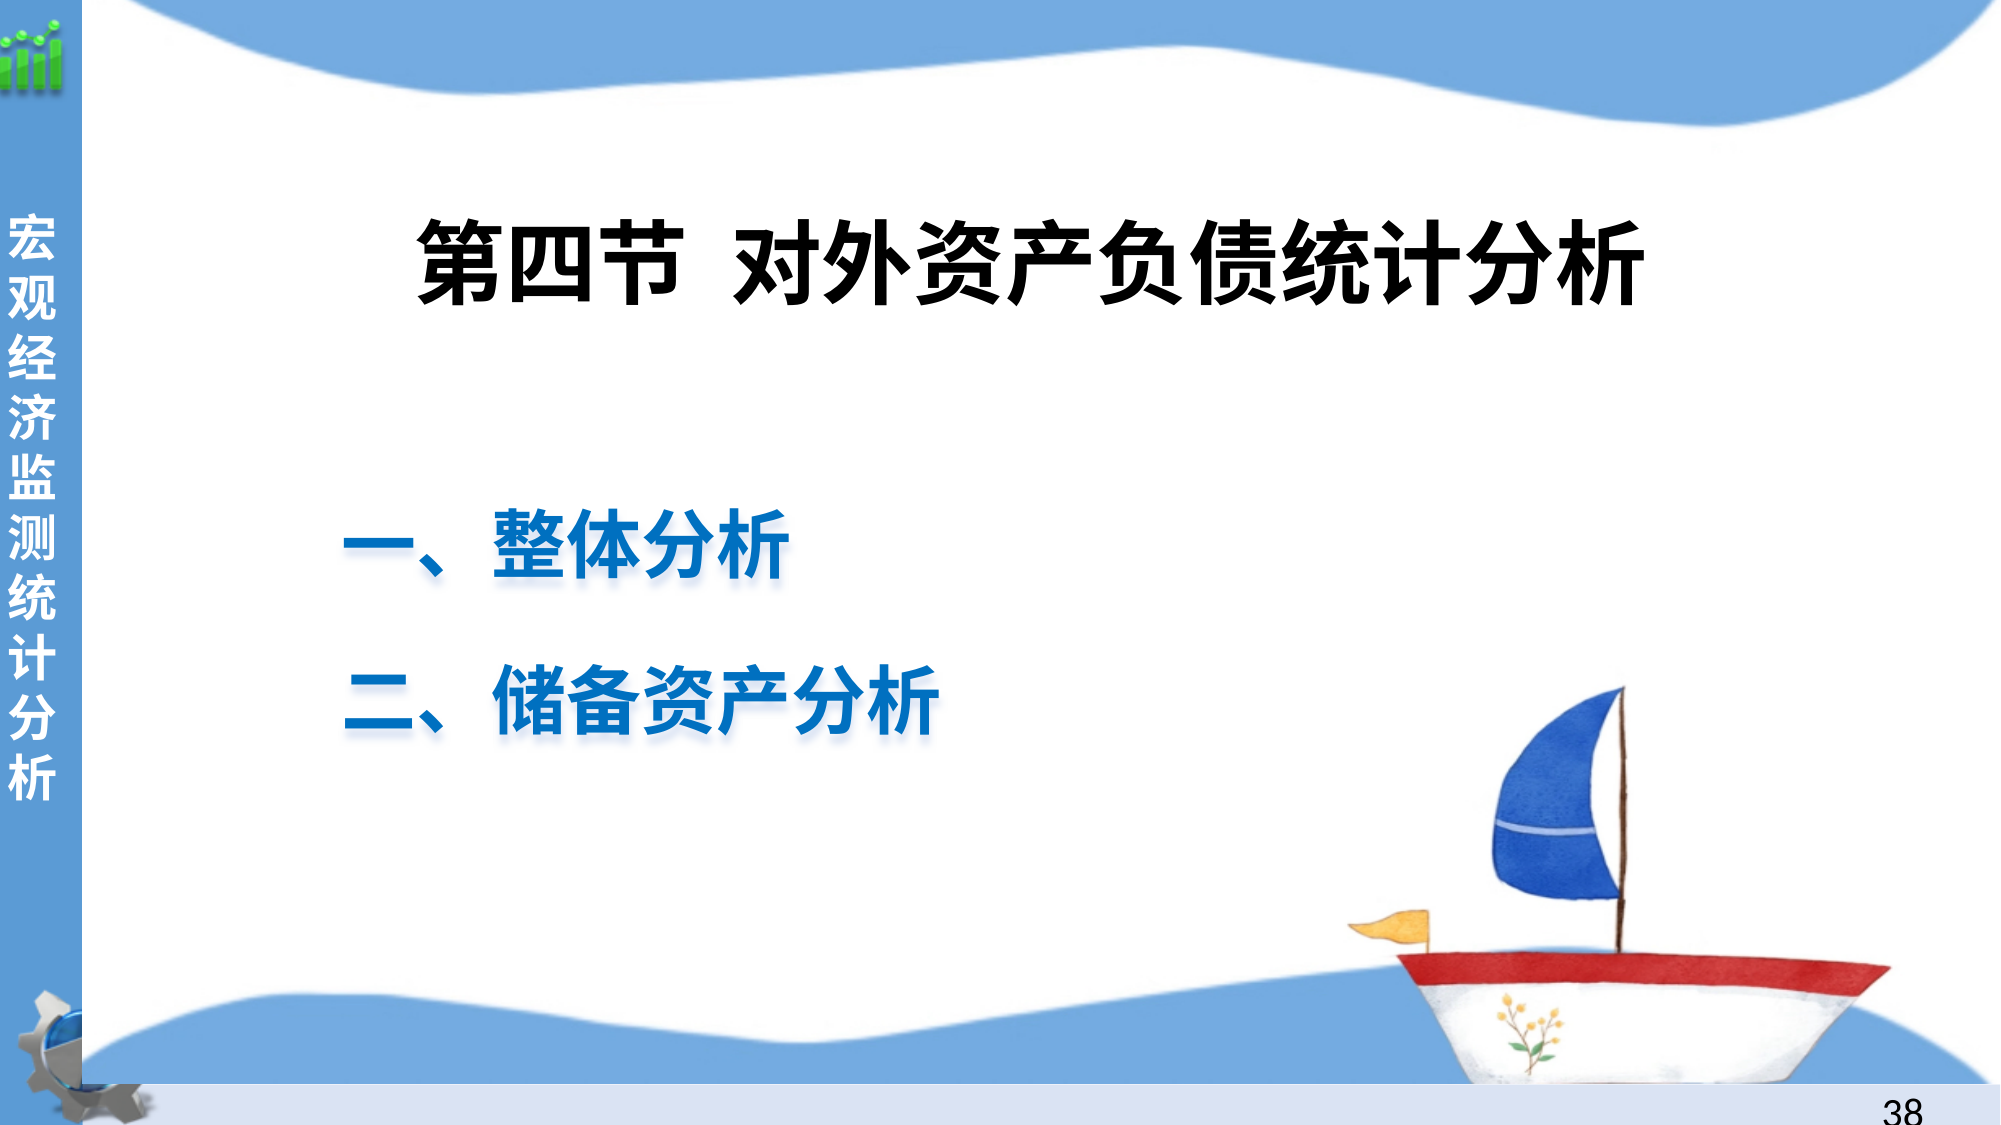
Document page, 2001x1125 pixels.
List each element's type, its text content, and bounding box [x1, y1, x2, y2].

text_box 宏观经济统计分析与写作 [0, 116, 72, 891]
picture [0, 0, 2001, 1125]
slide_number 37 [1786, 1085, 1940, 1125]
text_box 宏观经济监测统计分析 [0, 167, 69, 846]
